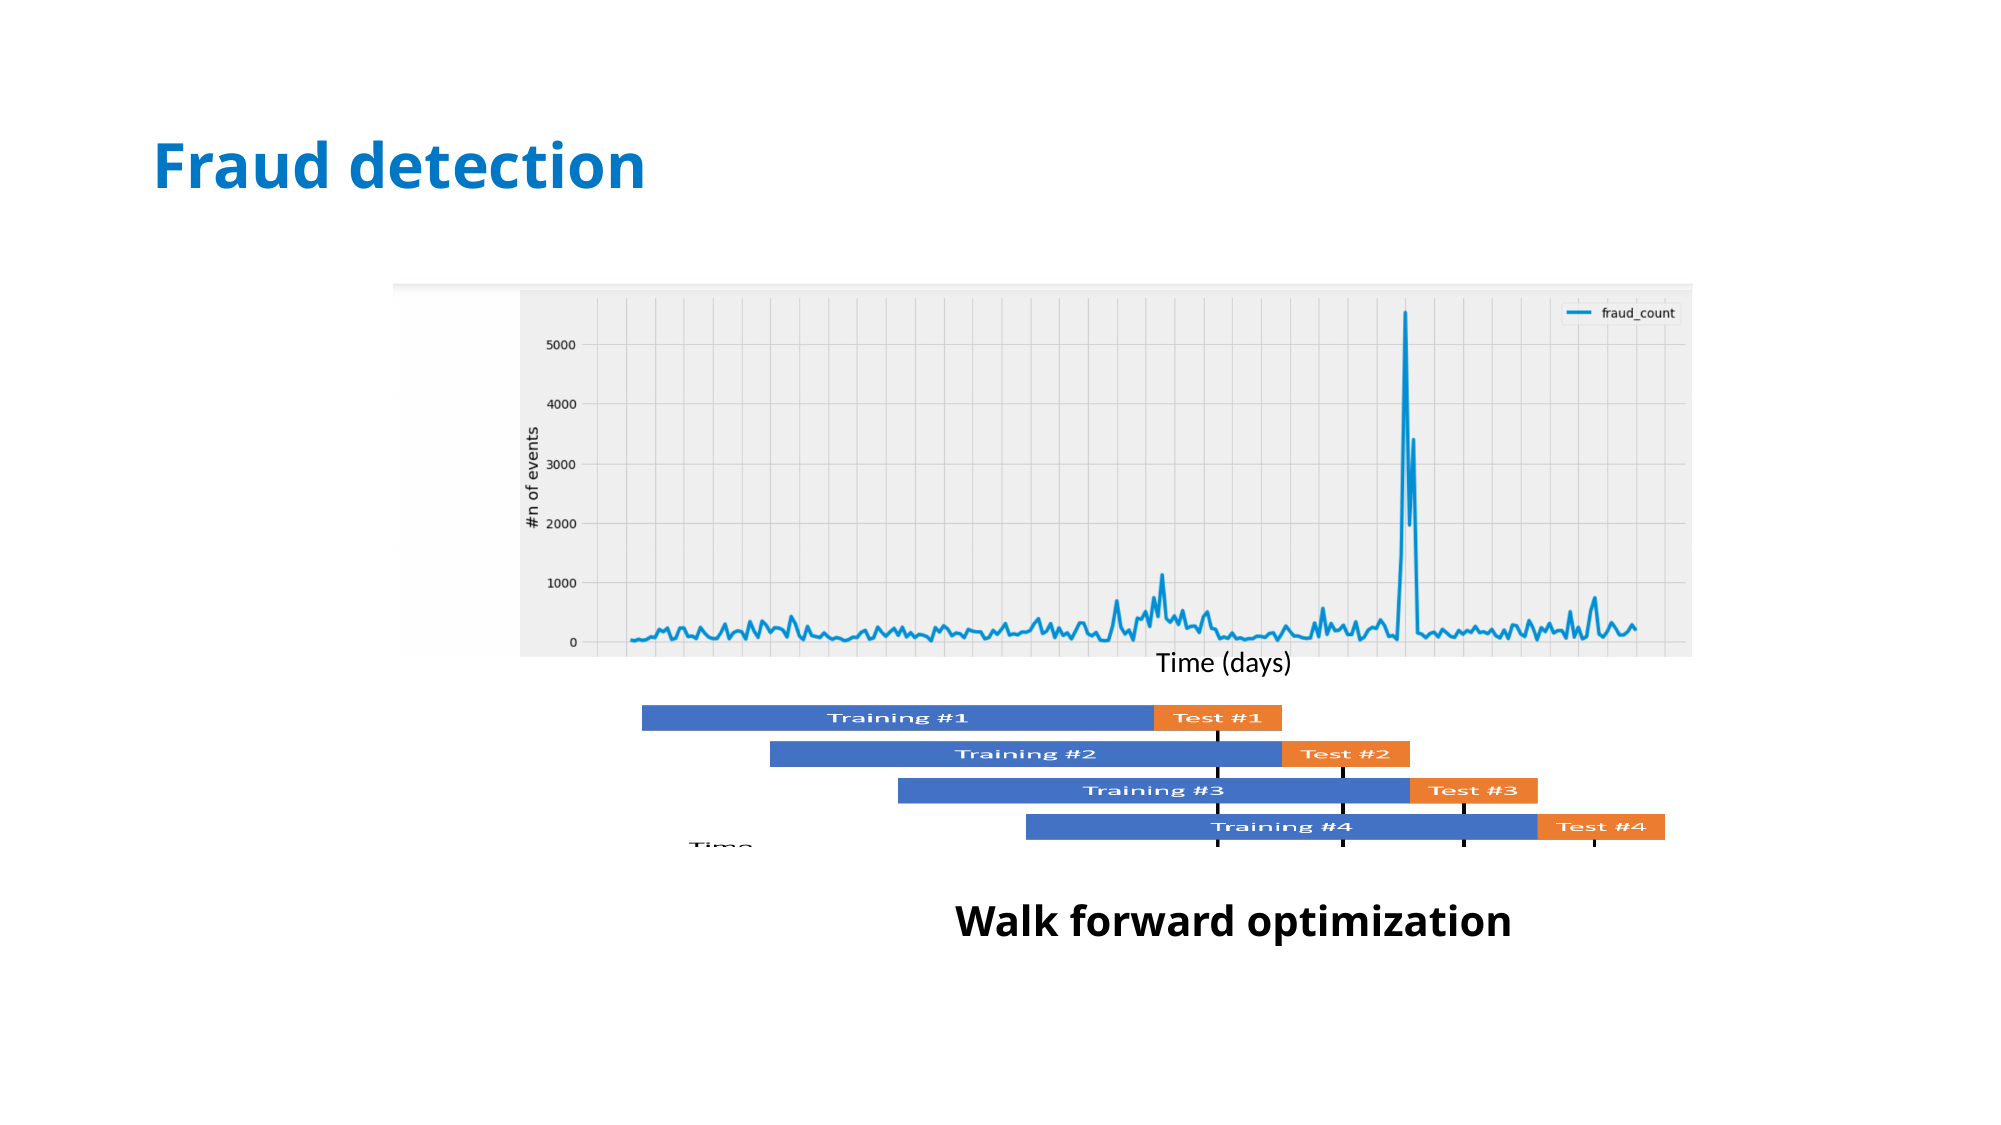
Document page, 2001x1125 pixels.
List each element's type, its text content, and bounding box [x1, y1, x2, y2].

title Fraud detection [137, 59, 1863, 278]
text_box Time (days) [1141, 657, 1383, 686]
picture [307, 277, 1693, 657]
picture [613, 692, 1693, 847]
text_box Walk forward optimization [940, 887, 1539, 953]
